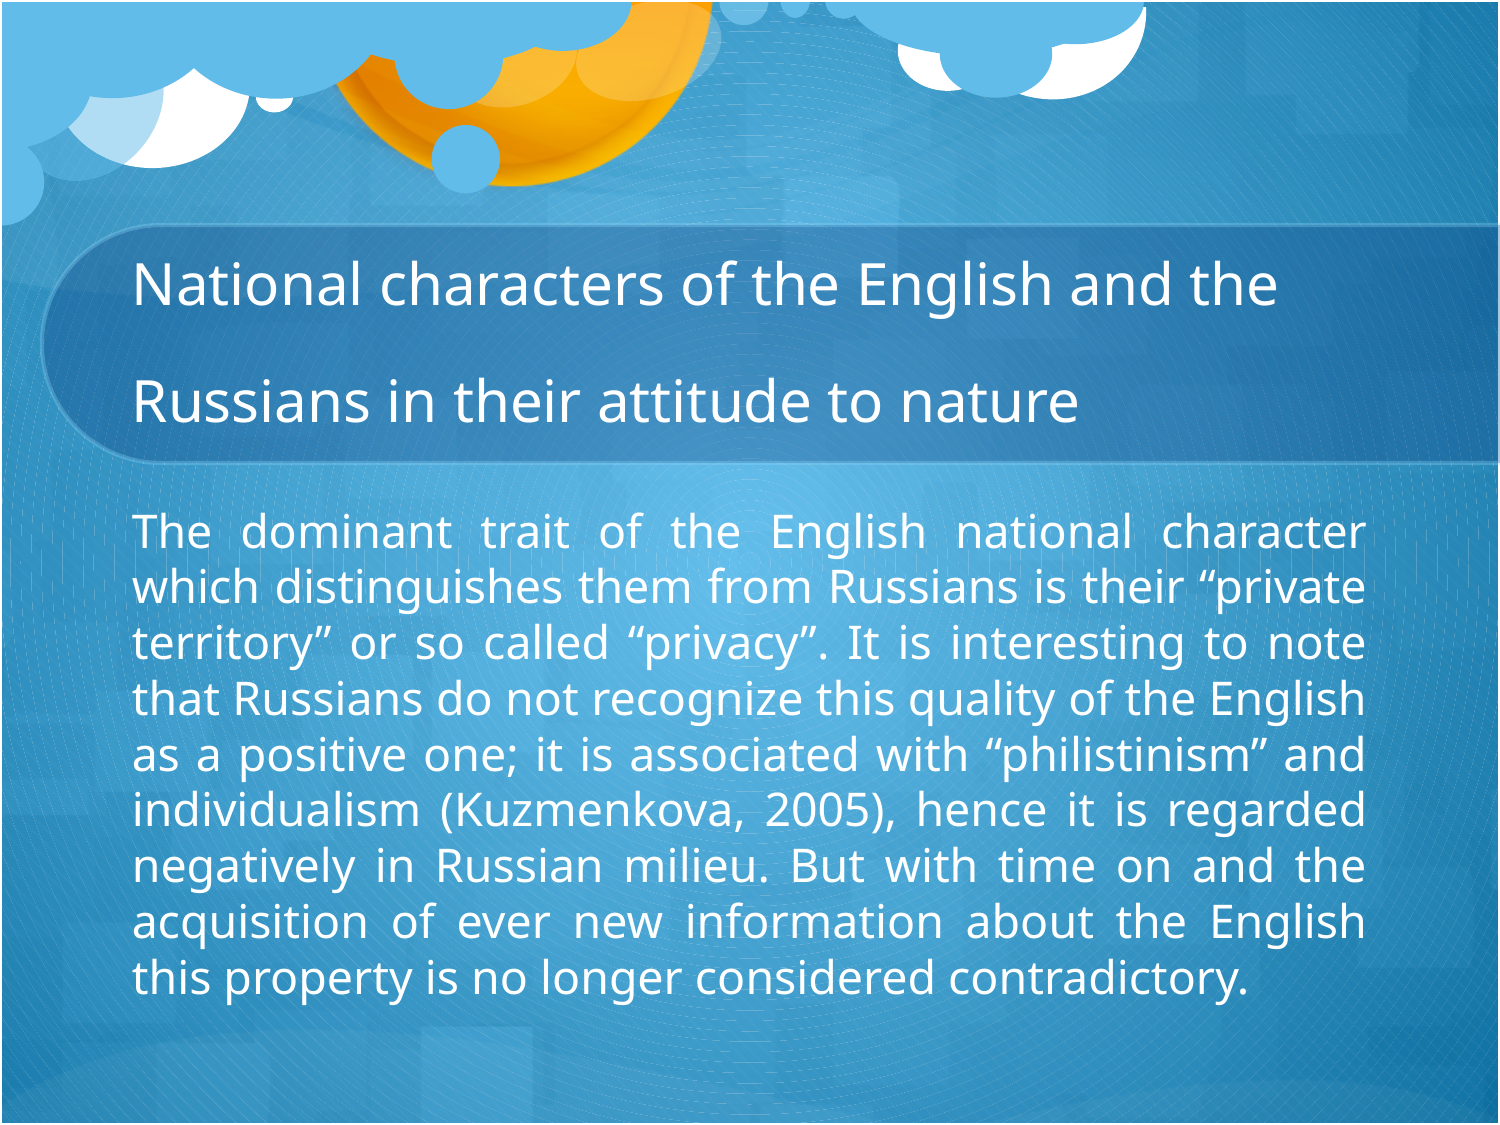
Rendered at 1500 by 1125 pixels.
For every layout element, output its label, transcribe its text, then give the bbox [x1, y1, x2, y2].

picture [2, 2, 1498, 1123]
title National characters of the English and the Russians in their attitude to nature [116, 256, 1383, 494]
picture [44, 228, 1497, 460]
list The dominant trait of the English national character which distinguishes them from Russians is their “private territory” or so called “privacy”. It is interesting to note that Russians do not recognize this quality of the English as a positive one; it is associated with “philistinism” and individualism (Kuzmenkova, 2005), hence it is regarded negatively in Russian milieu. But with time on and the acquisition of ever new information about the English this property is no longer considered contradictory. [116, 494, 1383, 1050]
